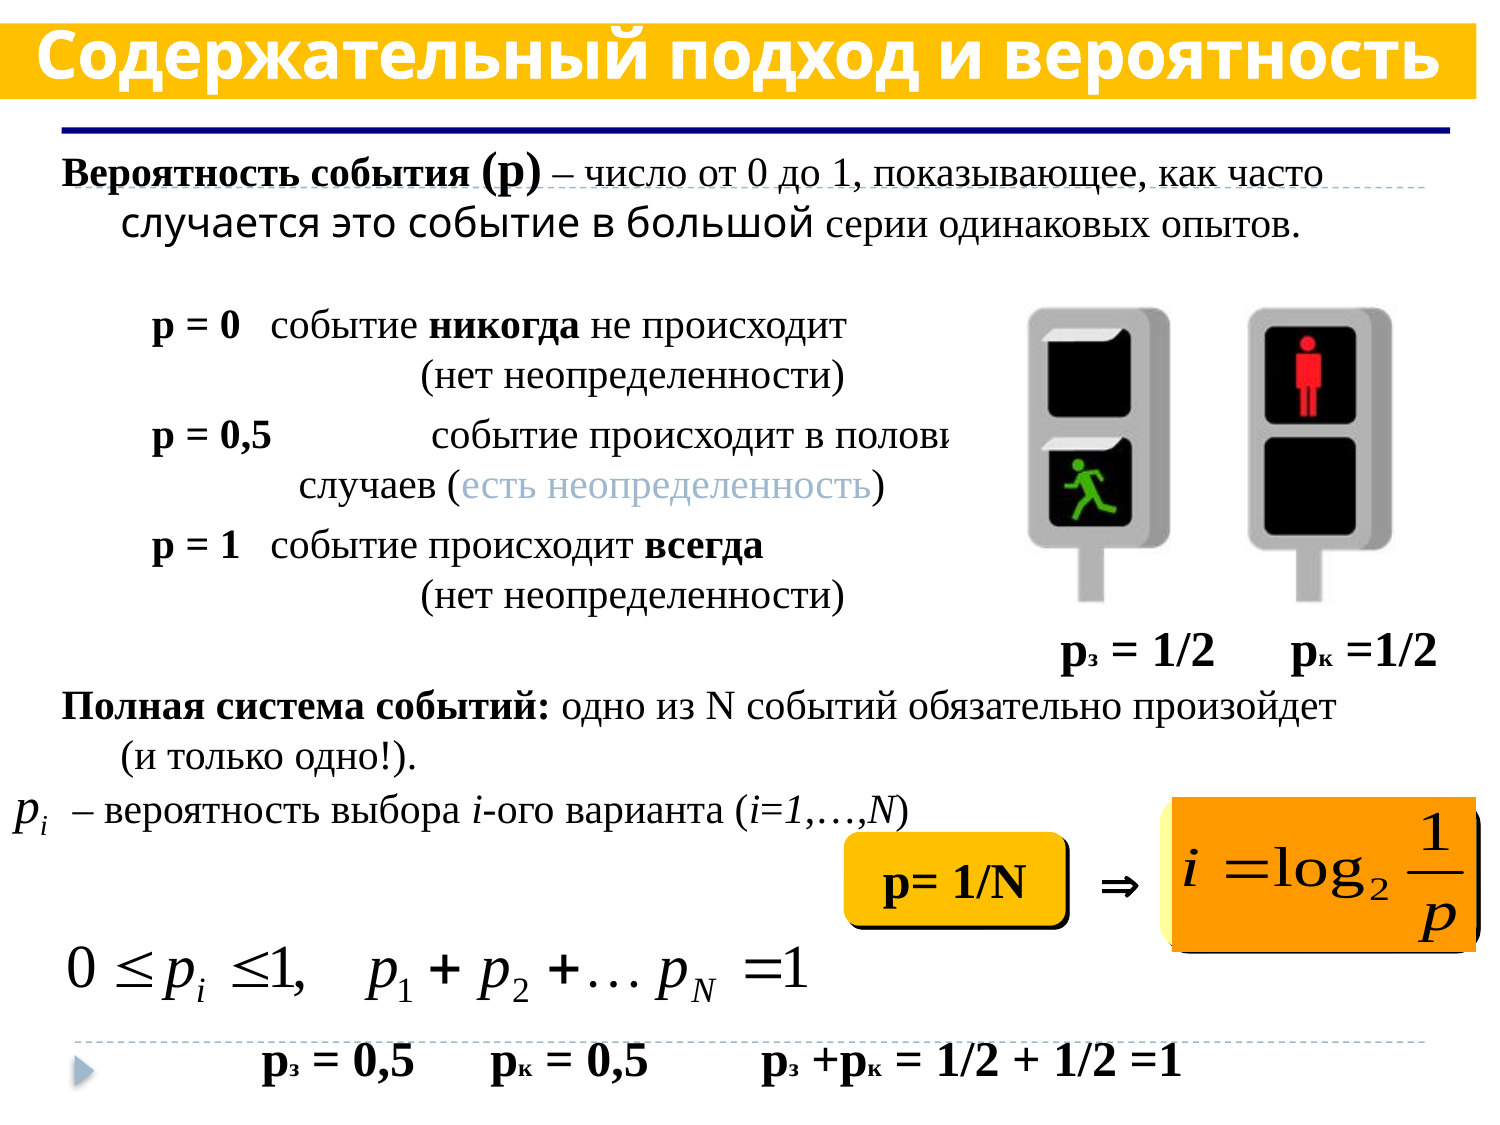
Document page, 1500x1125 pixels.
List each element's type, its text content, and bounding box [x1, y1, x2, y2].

text_box Вероятность события (р) – число от 0 до 1, показывающее, как часто случается это событие в большой серии одинаковых опытов. p = 0 событие никогда не происходит (нет неопределенности) p = 0,5 событие происходит в половине случаев (есть неопределенность) p = 1 событие происходит всегда (нет неопределенности) Полная система событий: одно из N событий обязательно произойдет (и только одно!). [46, 128, 1382, 766]
text_box pз = 0,5 pк = 0,5 pз +pк = 1/2 + 1/2 =1 [234, 1019, 1301, 1125]
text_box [1171, 796, 1477, 952]
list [58, 963, 815, 1018]
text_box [948, 304, 1472, 605]
title Содержательный подход и вероятность [0, 23, 1477, 99]
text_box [0, 766, 1477, 950]
text_box pз = 1/2 pк =1/2 [1033, 618, 1453, 685]
